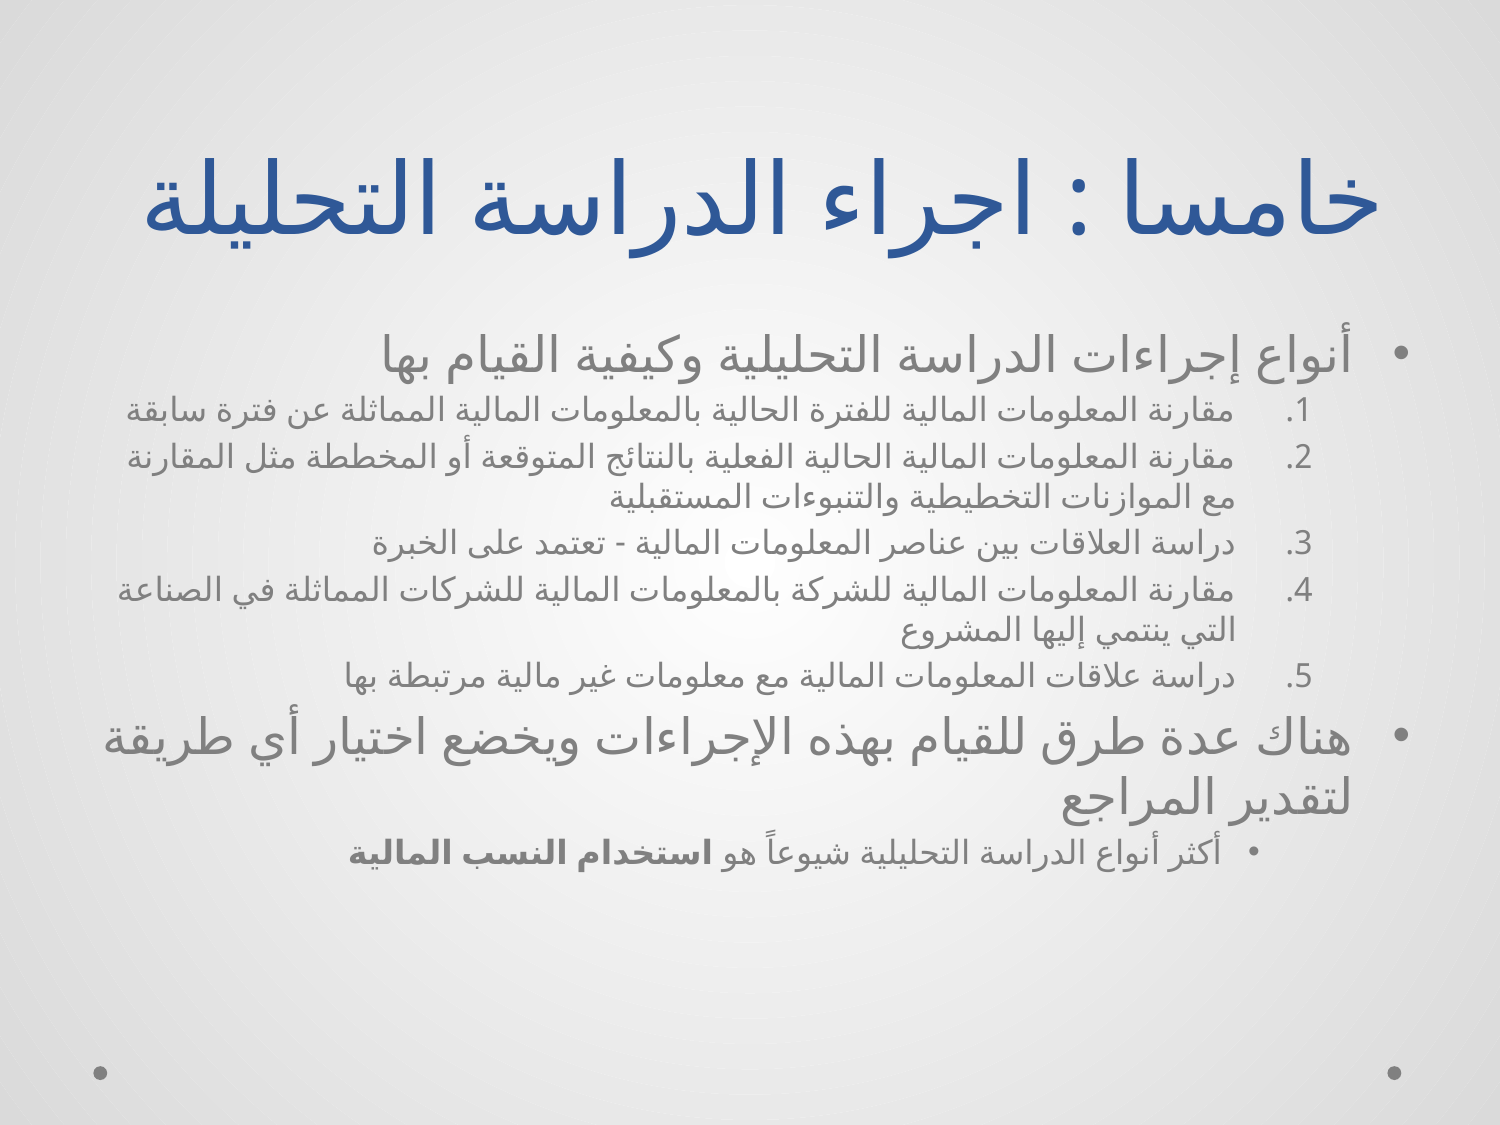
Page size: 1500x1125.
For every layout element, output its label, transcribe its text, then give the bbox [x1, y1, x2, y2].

list أنواع إجراءات الدراسة التحليلية وكيفية القيام بها مقارنة المعلومات المالية للفترة الحالية بالمعلومات المالية المماثلة عن فترة سابقة مقارنة المعلومات المالية الحالية الفعلية بالنتائج المتوقعة أو المخططة مثل المقارنة مع الموازنات التخطيطية والتنبوءات المستقبلية دراسة العلاقات بين عناصر المعلومات المالية - تعتمد على الخبرة مقارنة المعلومات المالية للشركة بالمعلومات المالية للشركات المماثلة في الصناعة التي ينتمي إليها المشروع دراسة علاقات المعلومات المالية مع معلومات غير مالية مرتبطة بها هناك عدة طرق للقيام بهذه الإجراءات ويخضع اختيار أي طريقة لتقدير المراجع أكثر أنواع الدراسة التحليلية شيوعاً هو استخدام النسب المالية [75, 314, 1425, 1010]
title خامسا : اجراء الدراسة التحليلة [75, 0, 1425, 263]
